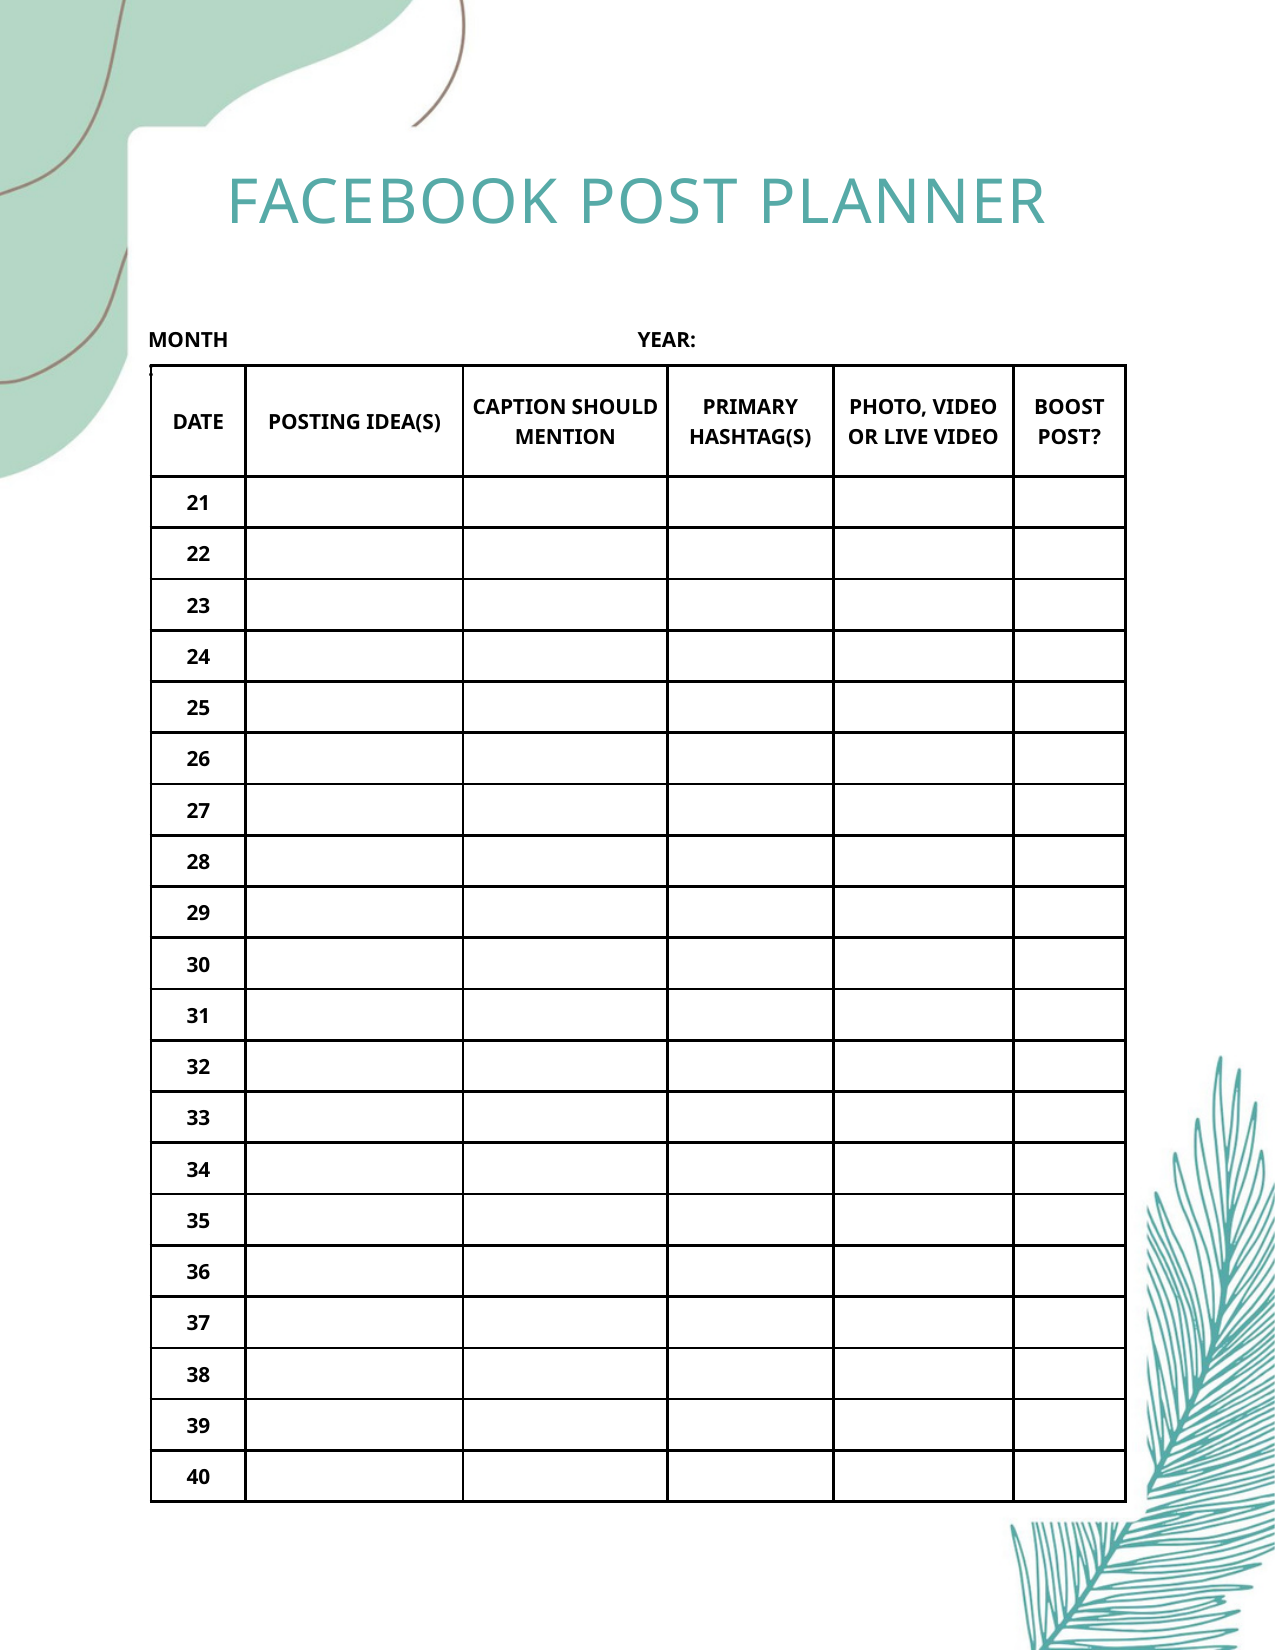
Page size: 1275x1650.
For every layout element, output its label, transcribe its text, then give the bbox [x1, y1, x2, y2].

table_cell 29 [152, 888, 244, 936]
table_cell [464, 990, 666, 1039]
table_cell [1015, 990, 1124, 1039]
table_cell [669, 1195, 832, 1244]
table_cell [464, 785, 666, 834]
table_cell [464, 1452, 666, 1500]
table_cell [464, 1400, 666, 1449]
table_cell [464, 529, 666, 578]
table_cell [835, 785, 1012, 834]
table_cell [669, 1042, 832, 1090]
table_cell [669, 1298, 832, 1347]
table_cell [1015, 1452, 1124, 1500]
table_header PHOTO, VIDEO OR LIVE VIDEO [835, 367, 1012, 475]
table_cell [247, 529, 462, 578]
table_cell [669, 683, 832, 731]
table_cell [1015, 837, 1124, 885]
text_box [0, 0, 1275, 1650]
table_cell [464, 1298, 666, 1347]
text_box MONTH: [148, 322, 233, 381]
table_cell [464, 478, 666, 526]
table_cell [835, 1298, 1012, 1347]
table_cell [1015, 529, 1124, 578]
table_cell 35 [152, 1195, 244, 1244]
table_cell [1015, 1247, 1124, 1295]
table_header BOOST POST? [1015, 367, 1124, 475]
table_cell [247, 888, 462, 936]
table_cell [669, 888, 832, 936]
table_cell [669, 632, 832, 680]
table_header CAPTION SHOULD MENTION [464, 367, 666, 475]
table_header POSTING IDEA(S) [247, 367, 462, 475]
table_cell [669, 939, 832, 988]
table_cell [247, 478, 462, 526]
table_cell [835, 1247, 1012, 1295]
table_cell [464, 837, 666, 885]
table_cell [669, 1093, 832, 1141]
table_cell [835, 837, 1012, 885]
table_cell [835, 683, 1012, 731]
table_cell [669, 529, 832, 578]
table_cell [1015, 888, 1124, 936]
table_cell 30 [152, 939, 244, 988]
table_cell [835, 1452, 1012, 1500]
table_cell [464, 1247, 666, 1295]
table_cell [1015, 785, 1124, 834]
table_cell [464, 1195, 666, 1244]
table_cell 36 [152, 1247, 244, 1295]
table_cell 28 [152, 837, 244, 885]
table_cell [669, 1247, 832, 1295]
table_cell [464, 939, 666, 988]
table_cell 26 [152, 734, 244, 783]
table_cell [669, 1452, 832, 1500]
table_cell [464, 1042, 666, 1090]
table_cell [669, 1400, 832, 1449]
table_cell 34 [152, 1144, 244, 1193]
table_cell [835, 734, 1012, 783]
table_cell 27 [152, 785, 244, 834]
table_cell [1015, 1144, 1124, 1193]
table_cell [247, 1247, 462, 1295]
table_cell [835, 1144, 1012, 1193]
table_cell [1015, 632, 1124, 680]
table_cell [1015, 580, 1124, 629]
table_cell [669, 580, 832, 629]
table_cell [247, 580, 462, 629]
table_cell [247, 1400, 462, 1449]
table_cell [1015, 478, 1124, 526]
table_cell 22 [152, 529, 244, 578]
table_cell [247, 1298, 462, 1347]
table_cell [835, 939, 1012, 988]
table_cell [1015, 1042, 1124, 1090]
table_cell 33 [152, 1093, 244, 1141]
table_cell [247, 1349, 462, 1398]
table_cell [247, 734, 462, 783]
table_cell [247, 1042, 462, 1090]
table_cell [464, 734, 666, 783]
table_cell [835, 1093, 1012, 1141]
text_box FACEBOOK POST PLANNER [127, 174, 1148, 236]
table_cell [835, 1400, 1012, 1449]
table_cell [464, 683, 666, 731]
table_cell [669, 837, 832, 885]
table_cell [835, 888, 1012, 936]
table_cell 31 [152, 990, 244, 1039]
table_cell [247, 785, 462, 834]
table_cell [1015, 734, 1124, 783]
table_cell [247, 1093, 462, 1141]
table_cell [835, 529, 1012, 578]
table_cell [464, 580, 666, 629]
text_box YEAR: [637, 322, 723, 352]
table_cell [835, 990, 1012, 1039]
table_cell [669, 734, 832, 783]
table_cell 40 [152, 1452, 244, 1500]
table_cell [1015, 683, 1124, 731]
table_cell 25 [152, 683, 244, 731]
table_cell [247, 939, 462, 988]
table_cell [464, 888, 666, 936]
table_cell [1015, 1195, 1124, 1244]
table_cell [247, 1195, 462, 1244]
table_cell [835, 1195, 1012, 1244]
table_cell [1015, 1400, 1124, 1449]
table_cell [669, 1349, 832, 1398]
table_cell [1015, 1298, 1124, 1347]
table_cell [669, 478, 832, 526]
table_cell [835, 580, 1012, 629]
table_cell [464, 632, 666, 680]
table_cell [669, 785, 832, 834]
table_cell [464, 1349, 666, 1398]
table_cell [247, 837, 462, 885]
table_cell 21 [152, 478, 244, 526]
table_header DATE [152, 367, 244, 475]
table_cell 37 [152, 1298, 244, 1347]
table_cell [247, 1144, 462, 1193]
table_header PRIMARY HASHTAG(S) [669, 367, 832, 475]
table_cell [464, 1093, 666, 1141]
table_cell 24 [152, 632, 244, 680]
table_cell [669, 1144, 832, 1193]
table_cell [669, 990, 832, 1039]
table_cell 39 [152, 1400, 244, 1449]
table_cell [247, 1452, 462, 1500]
table_cell [835, 478, 1012, 526]
table_cell [835, 632, 1012, 680]
table_cell 23 [152, 580, 244, 629]
table_cell [247, 990, 462, 1039]
table_cell [1015, 1093, 1124, 1141]
table_cell [1015, 1349, 1124, 1398]
table_cell 32 [152, 1042, 244, 1090]
table_cell [1015, 939, 1124, 988]
table_cell 38 [152, 1349, 244, 1398]
table_cell [247, 632, 462, 680]
table_cell [835, 1042, 1012, 1090]
table_cell [464, 1144, 666, 1193]
table_cell [247, 683, 462, 731]
table_cell [835, 1349, 1012, 1398]
